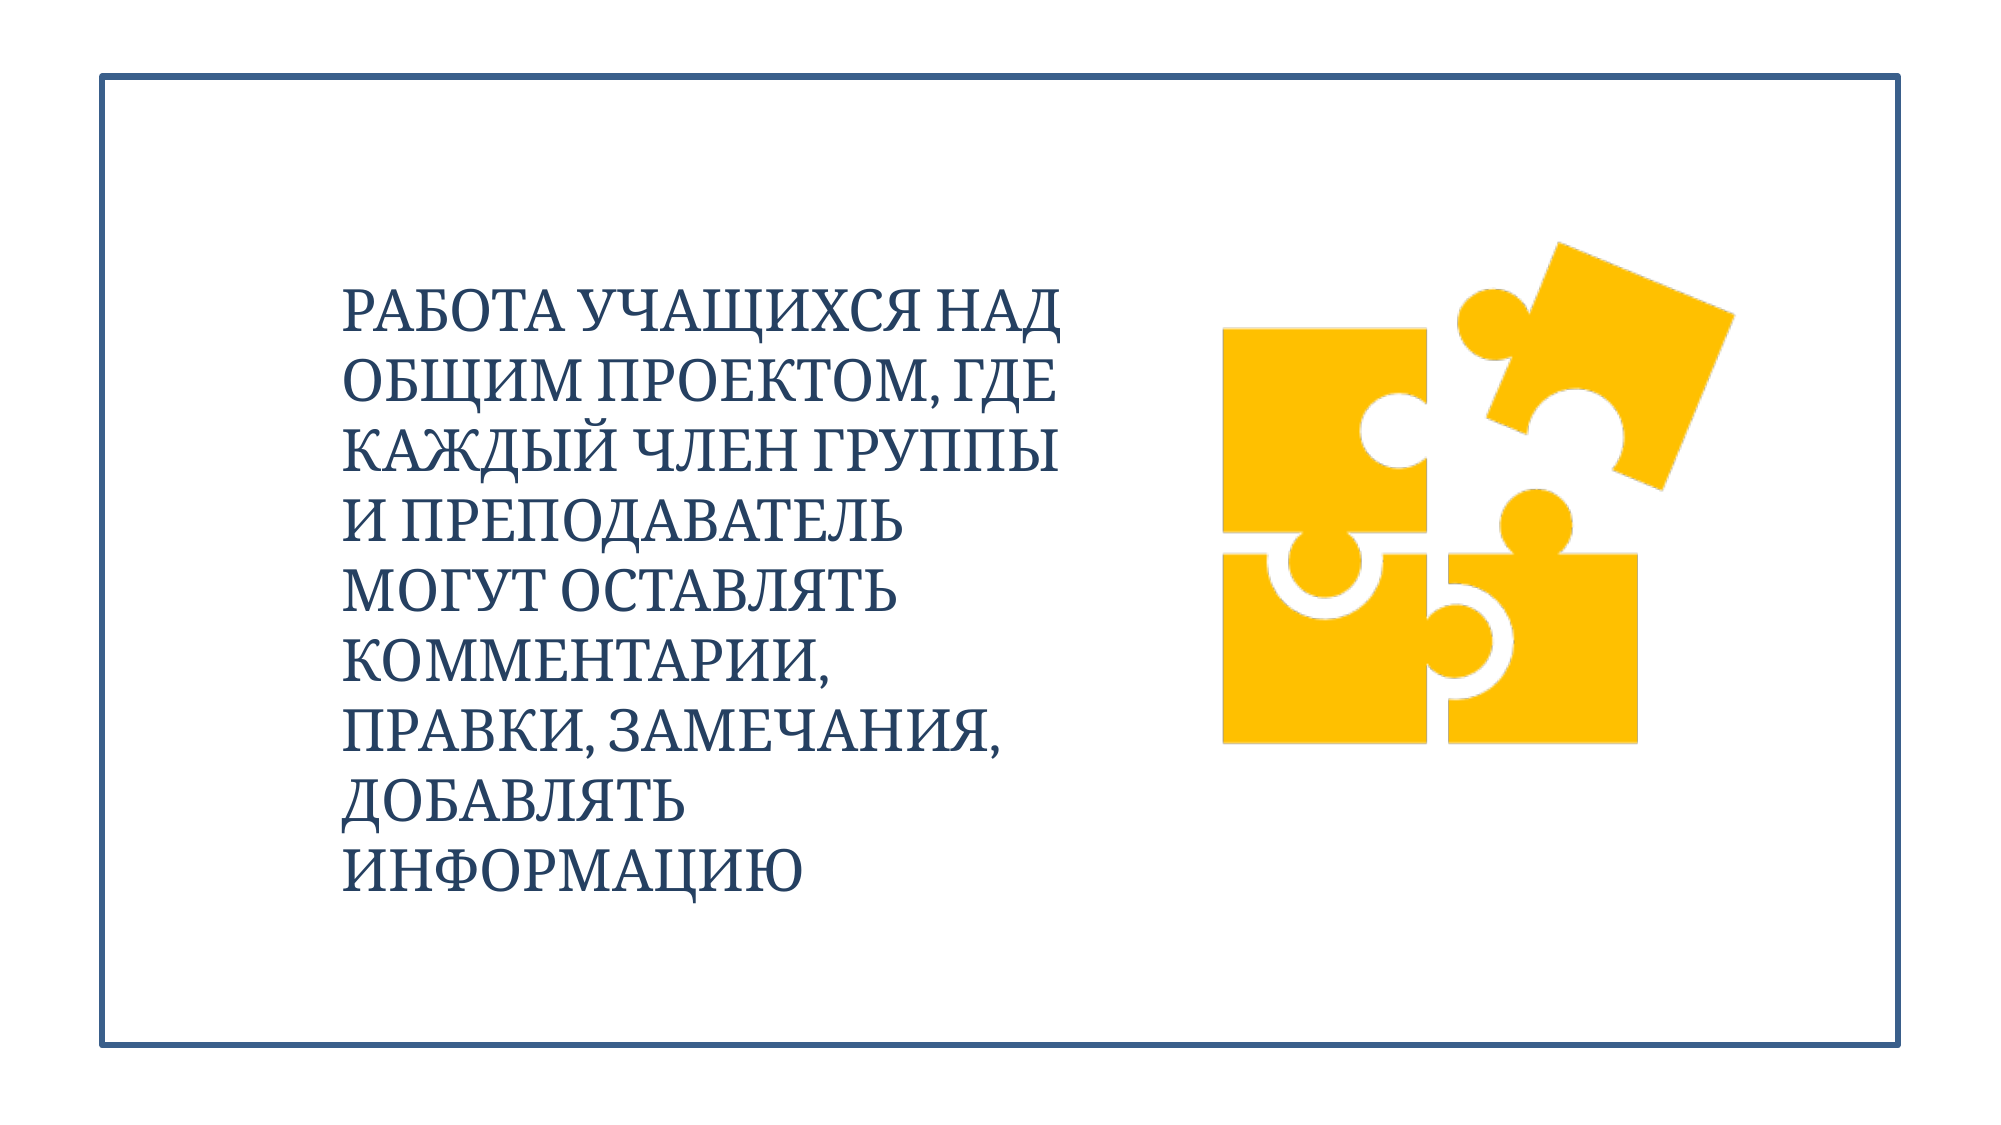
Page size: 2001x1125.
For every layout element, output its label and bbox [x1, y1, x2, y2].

picture [1129, 148, 1828, 847]
text_box [100, 74, 1900, 1047]
